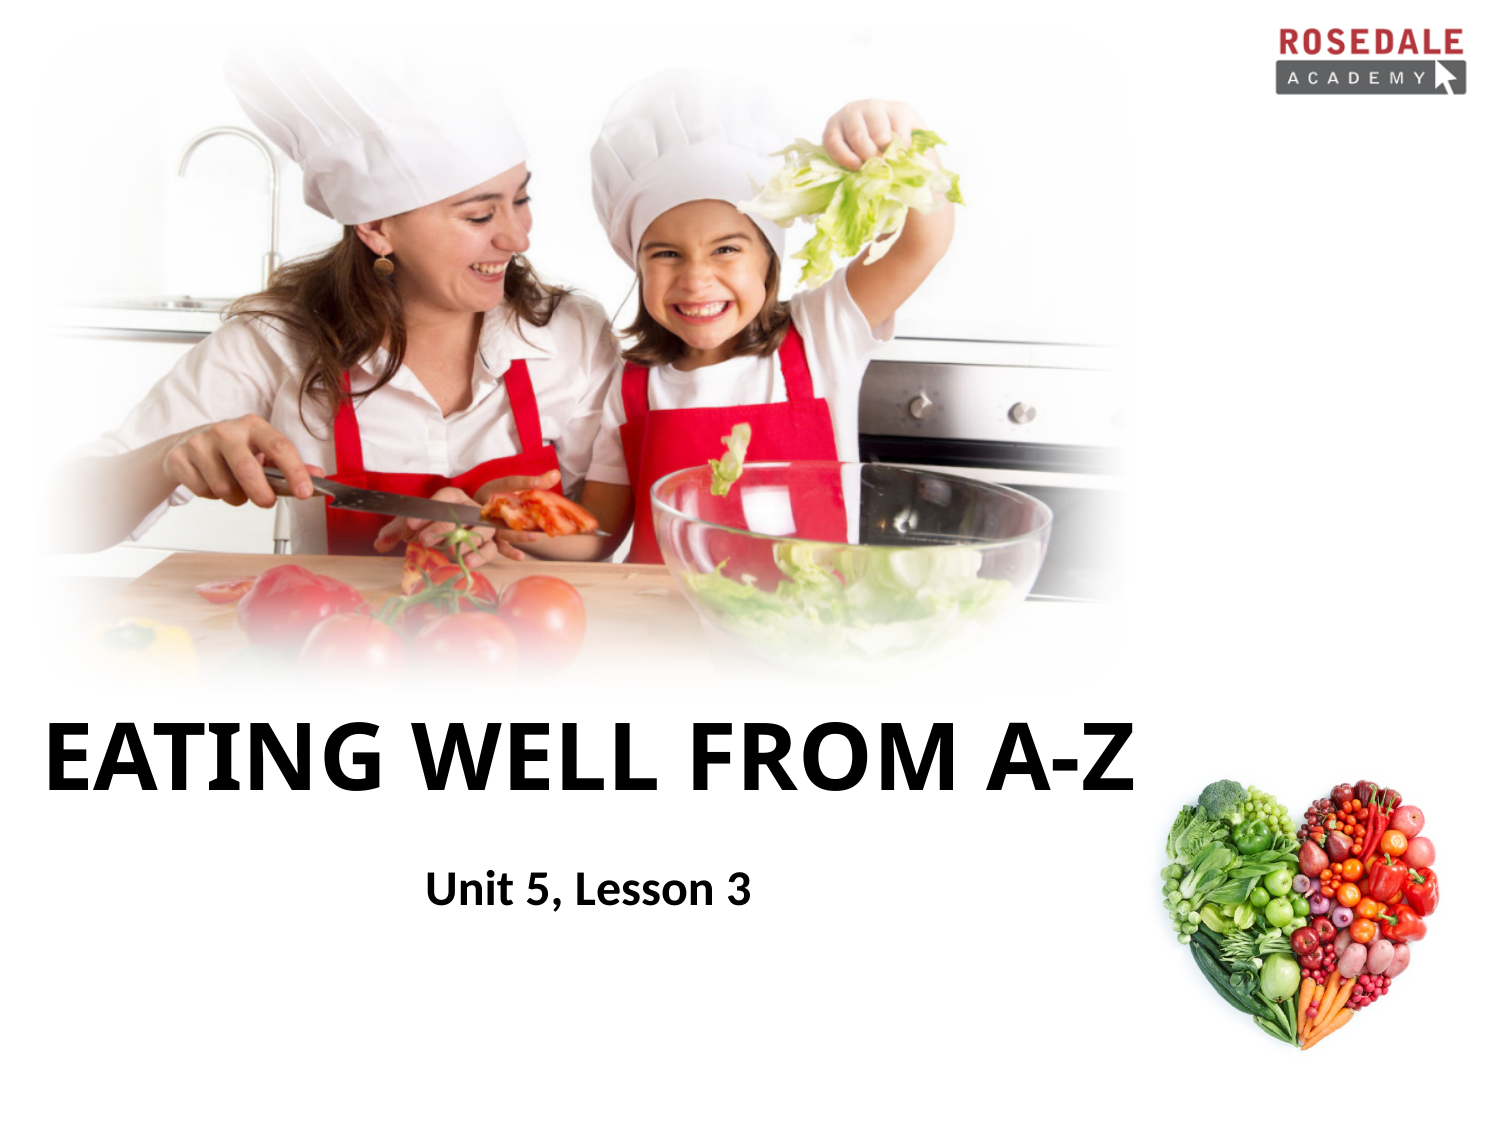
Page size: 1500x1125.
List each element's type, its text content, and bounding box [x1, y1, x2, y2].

picture [1269, 22, 1472, 100]
picture [26, 16, 1139, 705]
title EATING WELL FROM A-Z [26, 675, 1152, 819]
picture [1139, 751, 1459, 1071]
subtitle Unit 5, Lesson 3 [25, 854, 1151, 1125]
